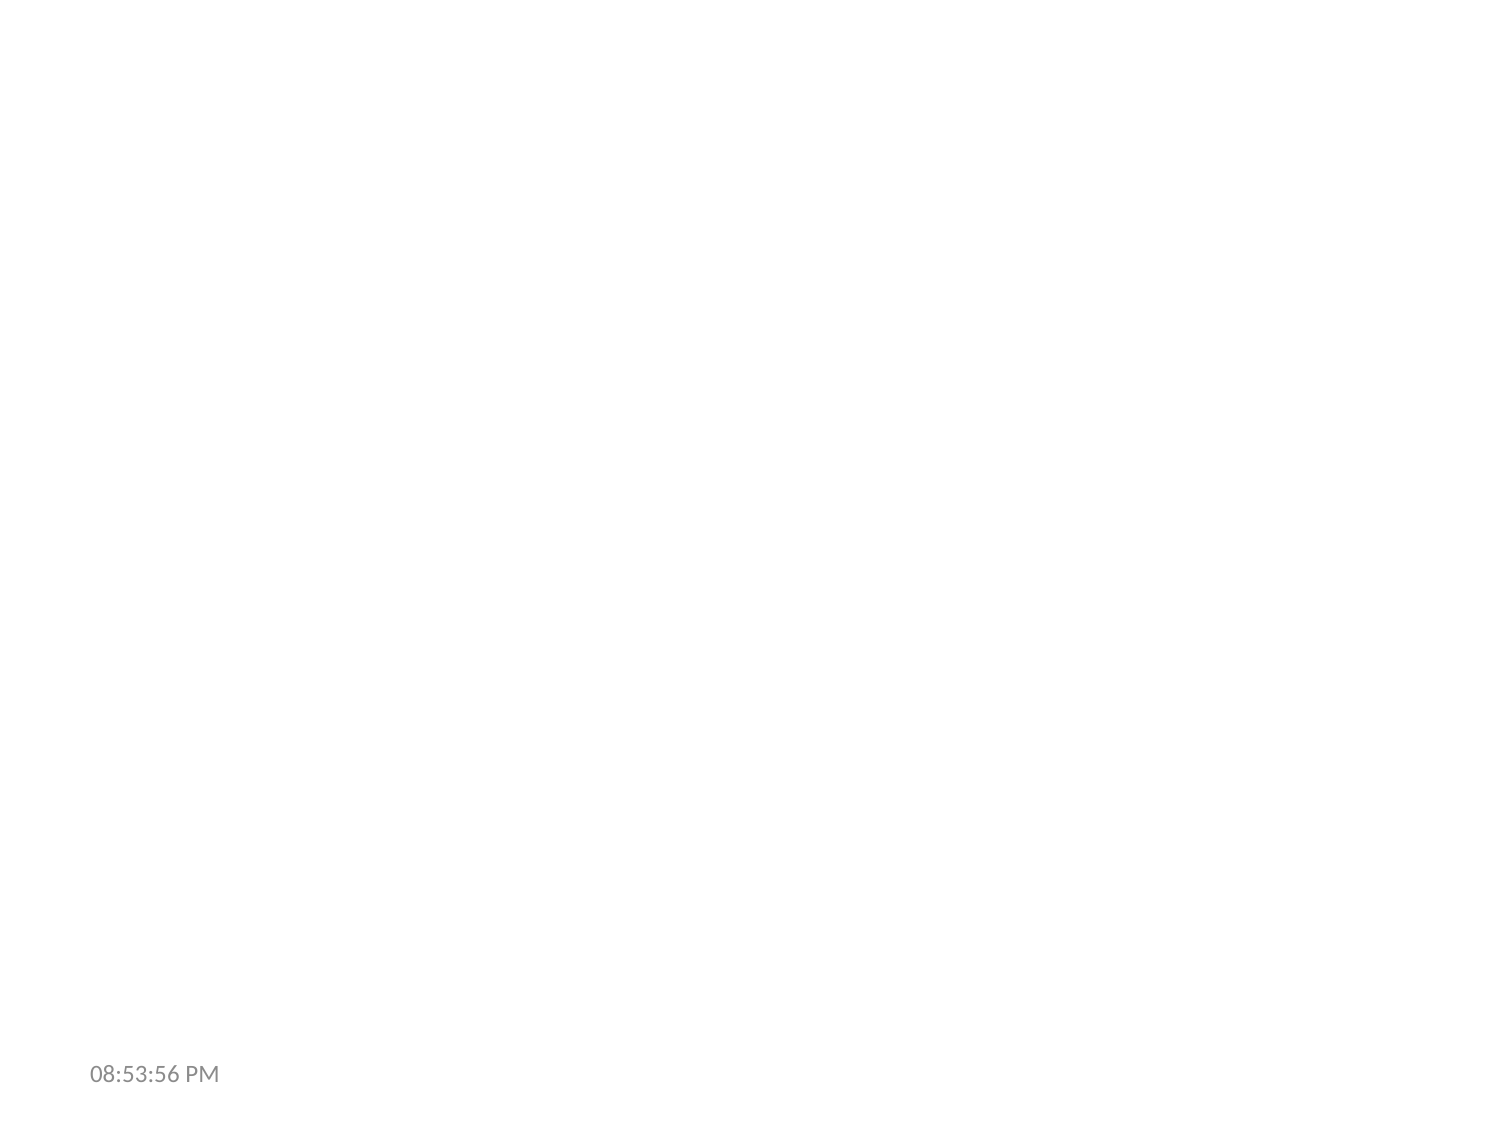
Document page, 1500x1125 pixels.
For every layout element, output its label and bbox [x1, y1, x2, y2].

slide_number [75, 1042, 425, 1103]
